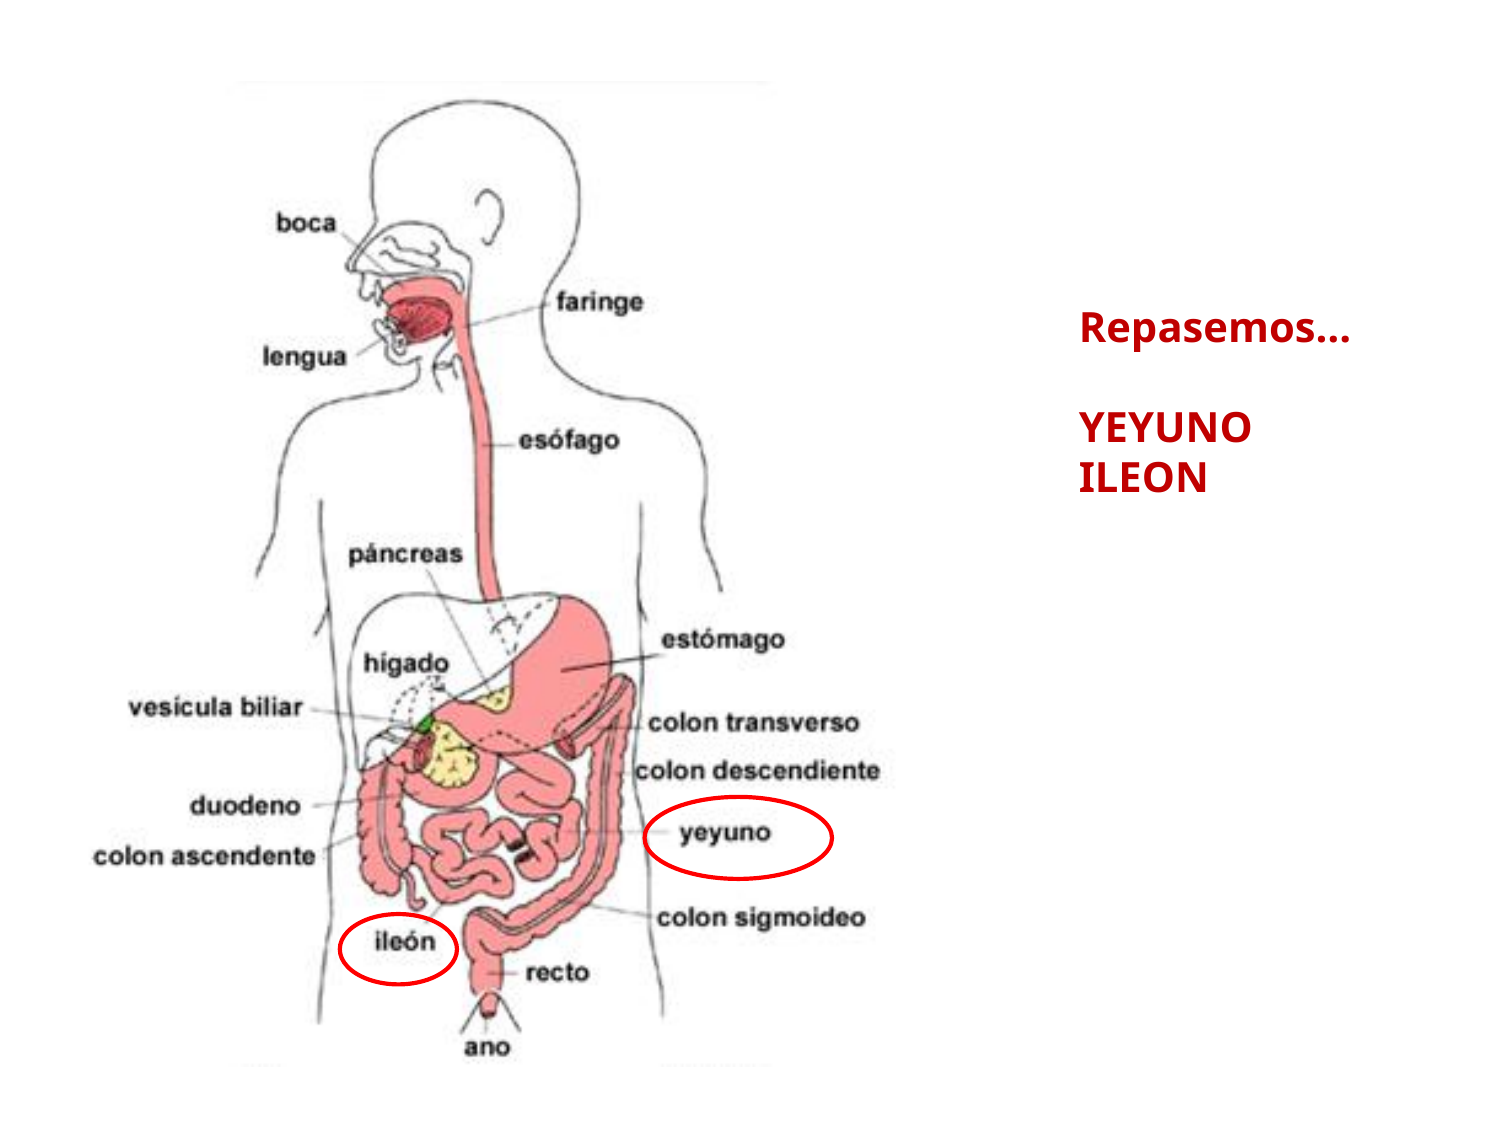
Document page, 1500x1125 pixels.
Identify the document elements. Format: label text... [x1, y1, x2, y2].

picture [70, 81, 903, 1067]
text_box Repasemos… YEYUNO ILEON [1063, 292, 1367, 508]
